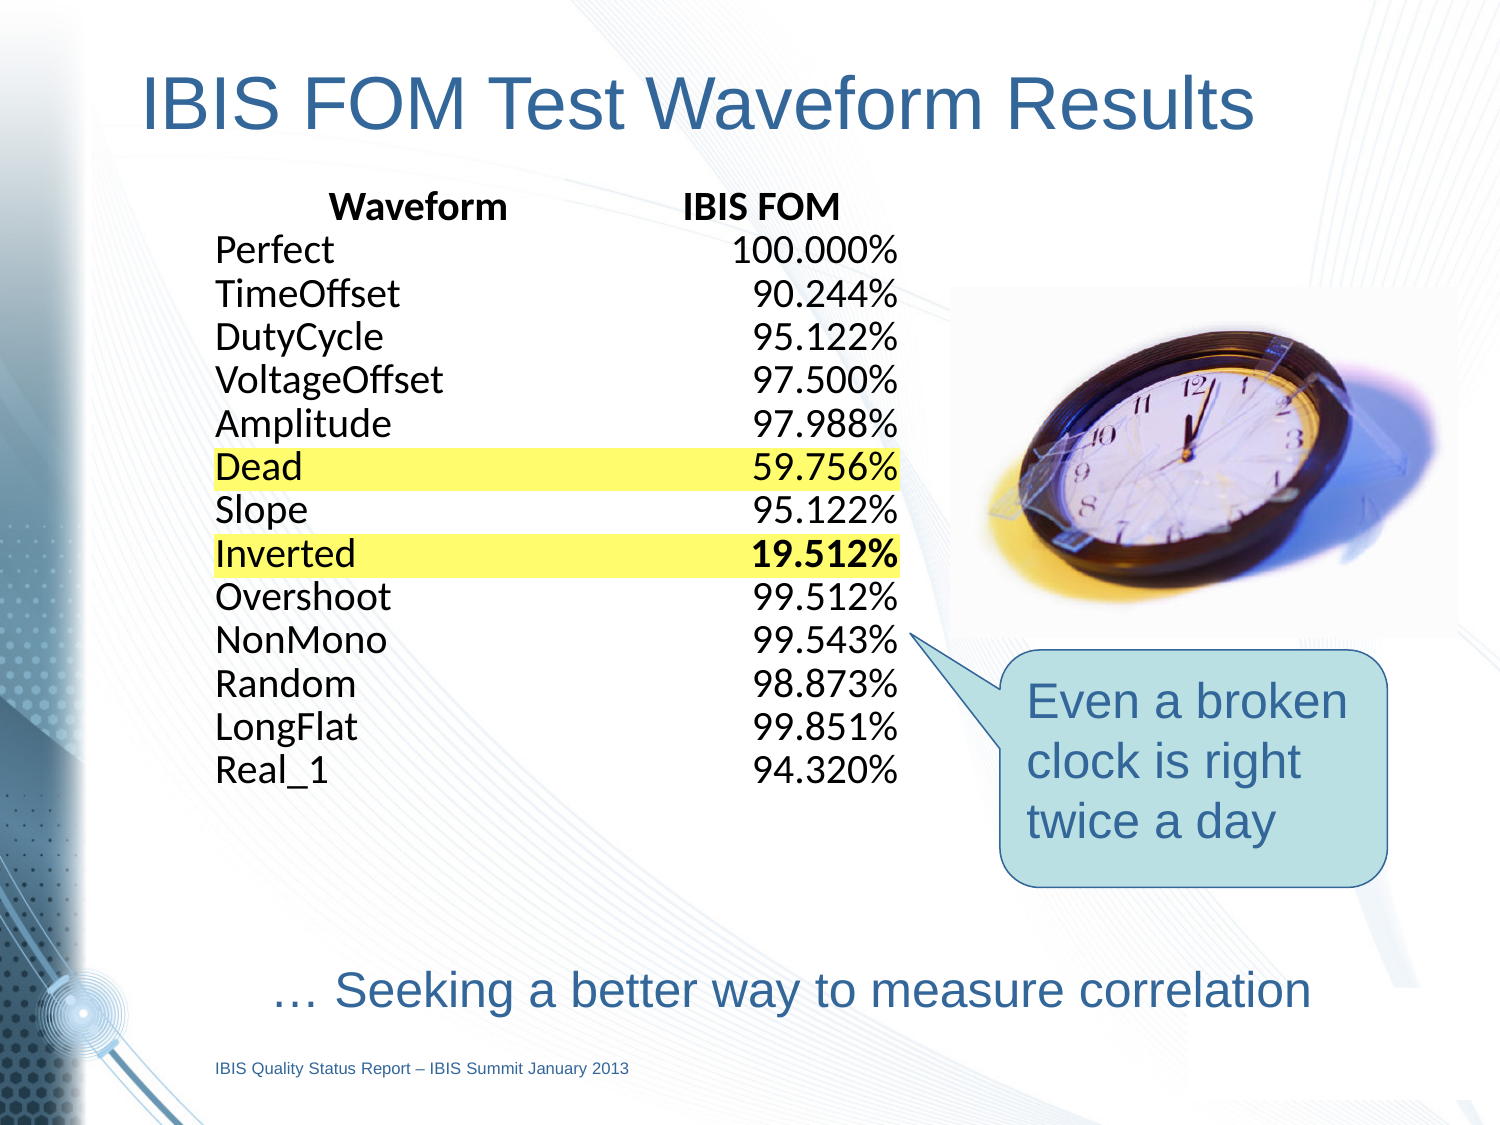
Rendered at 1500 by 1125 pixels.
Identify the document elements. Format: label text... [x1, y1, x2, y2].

text_box Even a broken clock is right twice a day [909, 633, 1388, 888]
table_cell 19.512% [624, 534, 900, 578]
table_cell Amplitude [214, 404, 624, 448]
table_cell LongFlat [214, 708, 624, 751]
table_cell Inverted [214, 534, 624, 578]
table_cell TimeOffset [214, 274, 624, 318]
table_cell Perfect [214, 231, 624, 274]
table_cell Dead [214, 448, 624, 491]
table_cell VoltageOffset [214, 361, 624, 404]
table_cell Overshoot [214, 578, 624, 621]
table_cell 98.873% [624, 664, 900, 708]
table_cell 97.988% [624, 404, 900, 448]
table_cell 90.244% [624, 274, 900, 318]
table_cell 99.543% [624, 621, 900, 664]
table_cell NonMono [214, 621, 624, 664]
title IBIS FOM Test Waveform Results [125, 24, 1388, 175]
table_cell DutyCycle [214, 318, 624, 361]
table_cell 99.512% [624, 578, 900, 621]
table_cell Random [214, 664, 624, 708]
table_header Waveform [214, 187, 624, 231]
table_cell Slope [214, 491, 624, 534]
table_cell 95.122% [624, 318, 900, 361]
table_cell 100.000% [624, 231, 900, 274]
text_box … Seeking a better way to measure correlation [255, 949, 1328, 1025]
table_header IBIS FOM [624, 187, 900, 231]
table_cell 99.851% [624, 708, 900, 751]
footer IBIS Quality Status Report – IBIS Summit January 2013 [200, 1050, 975, 1104]
picture [0, 0, 1500, 1125]
table_cell 97.500% [624, 361, 900, 404]
table_cell Real_1 [214, 751, 624, 794]
table_cell 94.320% [624, 751, 900, 794]
table_cell 59.756% [624, 448, 900, 491]
table_cell 95.122% [624, 491, 900, 534]
